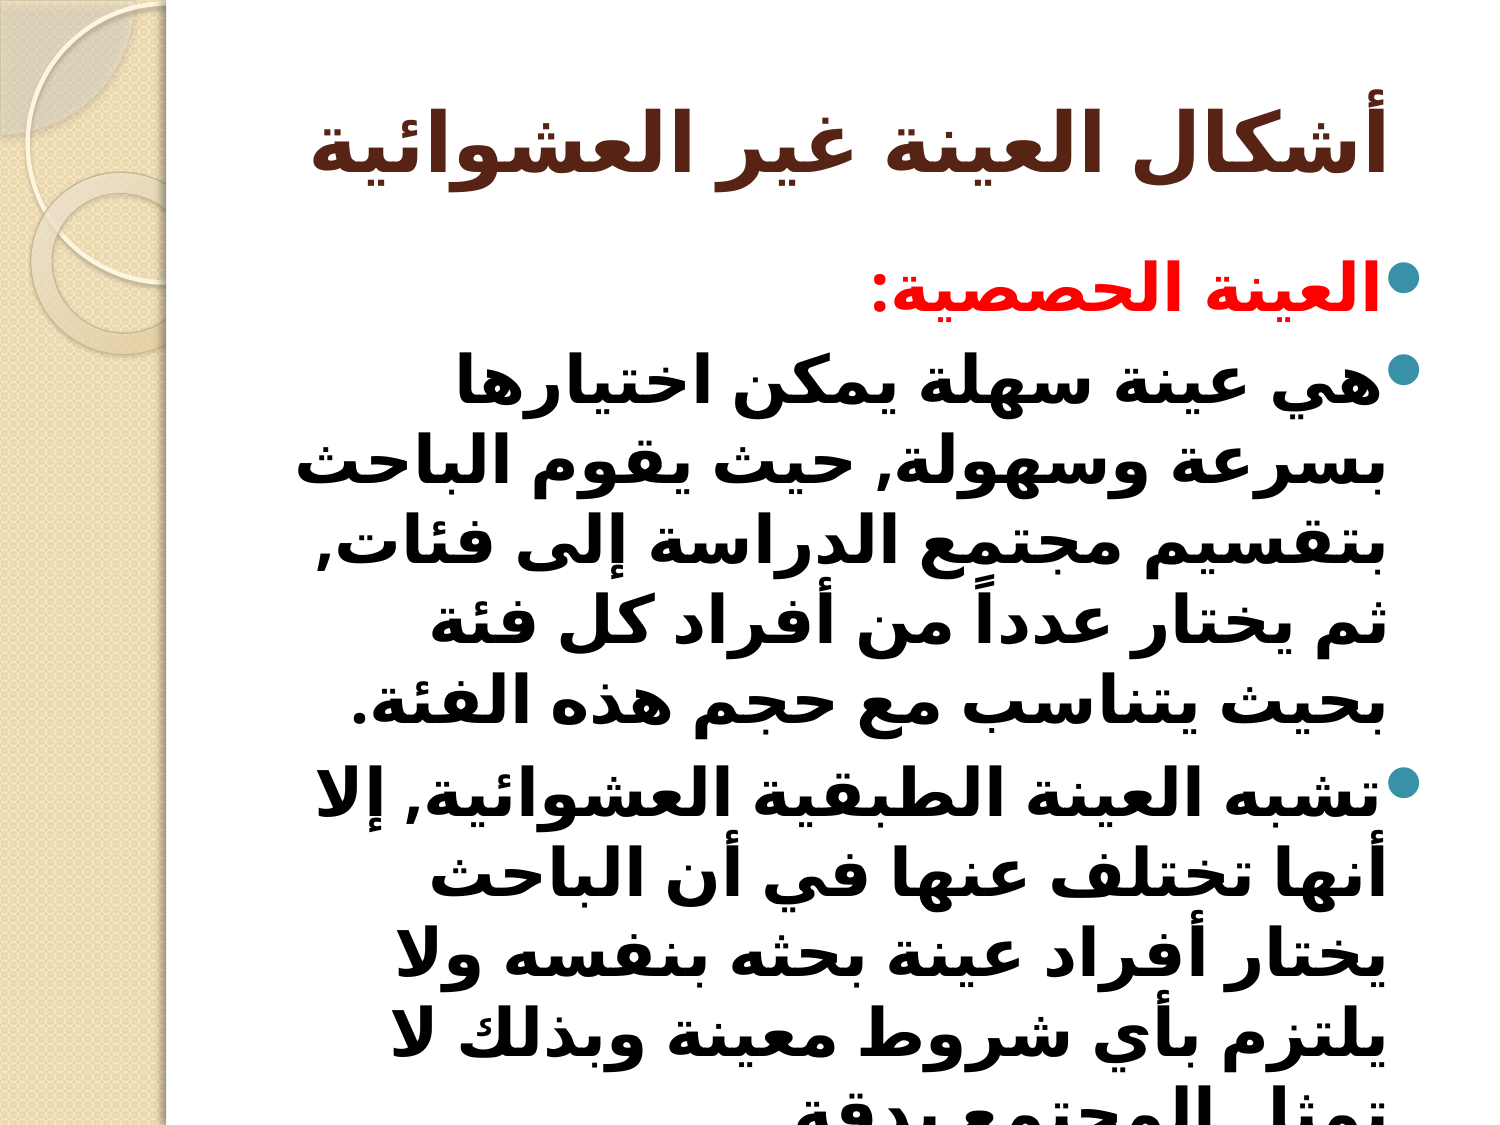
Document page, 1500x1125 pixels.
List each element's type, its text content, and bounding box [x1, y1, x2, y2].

list العينة الحصصية: هي عينة سهلة يمكن اختيارها بسرعة وسهولة, حيث يقوم الباحث بتقسيم مجتمع الدراسة إلى فئات, ثم يختار عدداً من أفراد كل فئة بحيث يتناسب مع حجم هذه الفئة. تشبه العينة الطبقية العشوائية, إلا أنها تختلف عنها في أن الباحث يختار أفراد عينة بحثه بنفسه ولا يلتزم بأي شروط معينة وبذلك لا تمثل المجتمع بدقة. [235, 237, 1466, 1025]
title أشكال العينة غير العشوائية [235, 45, 1466, 233]
